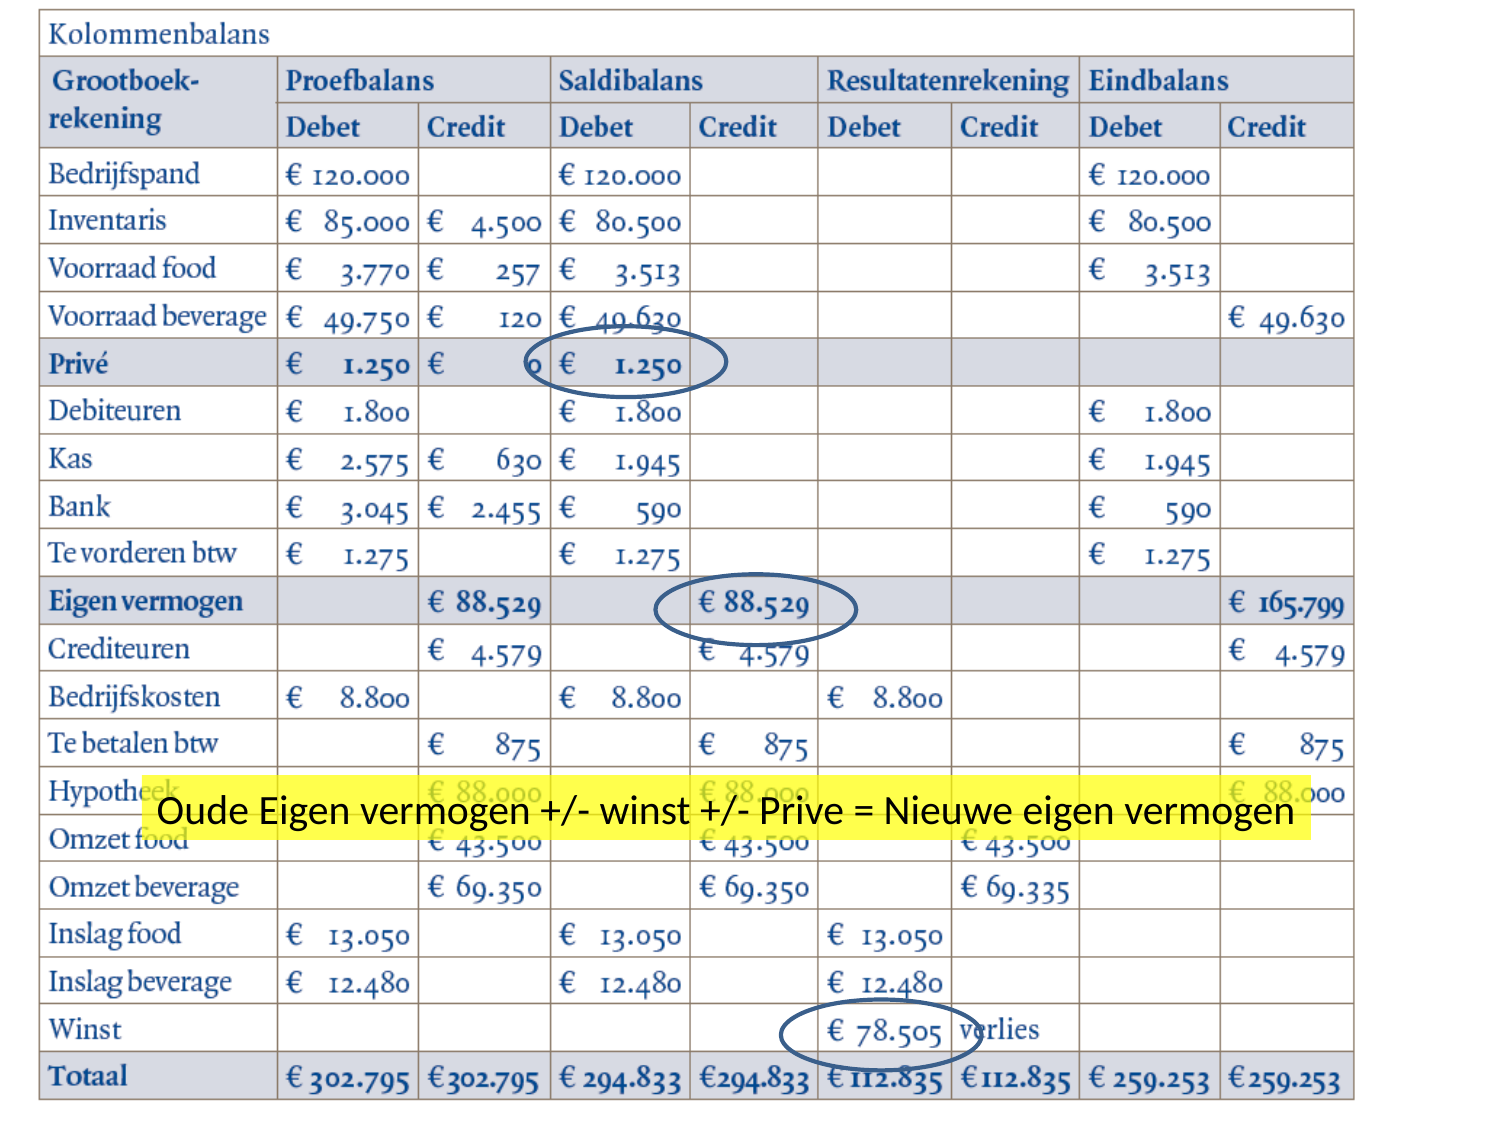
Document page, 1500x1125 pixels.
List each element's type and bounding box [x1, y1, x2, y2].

picture [33, 0, 1365, 1109]
